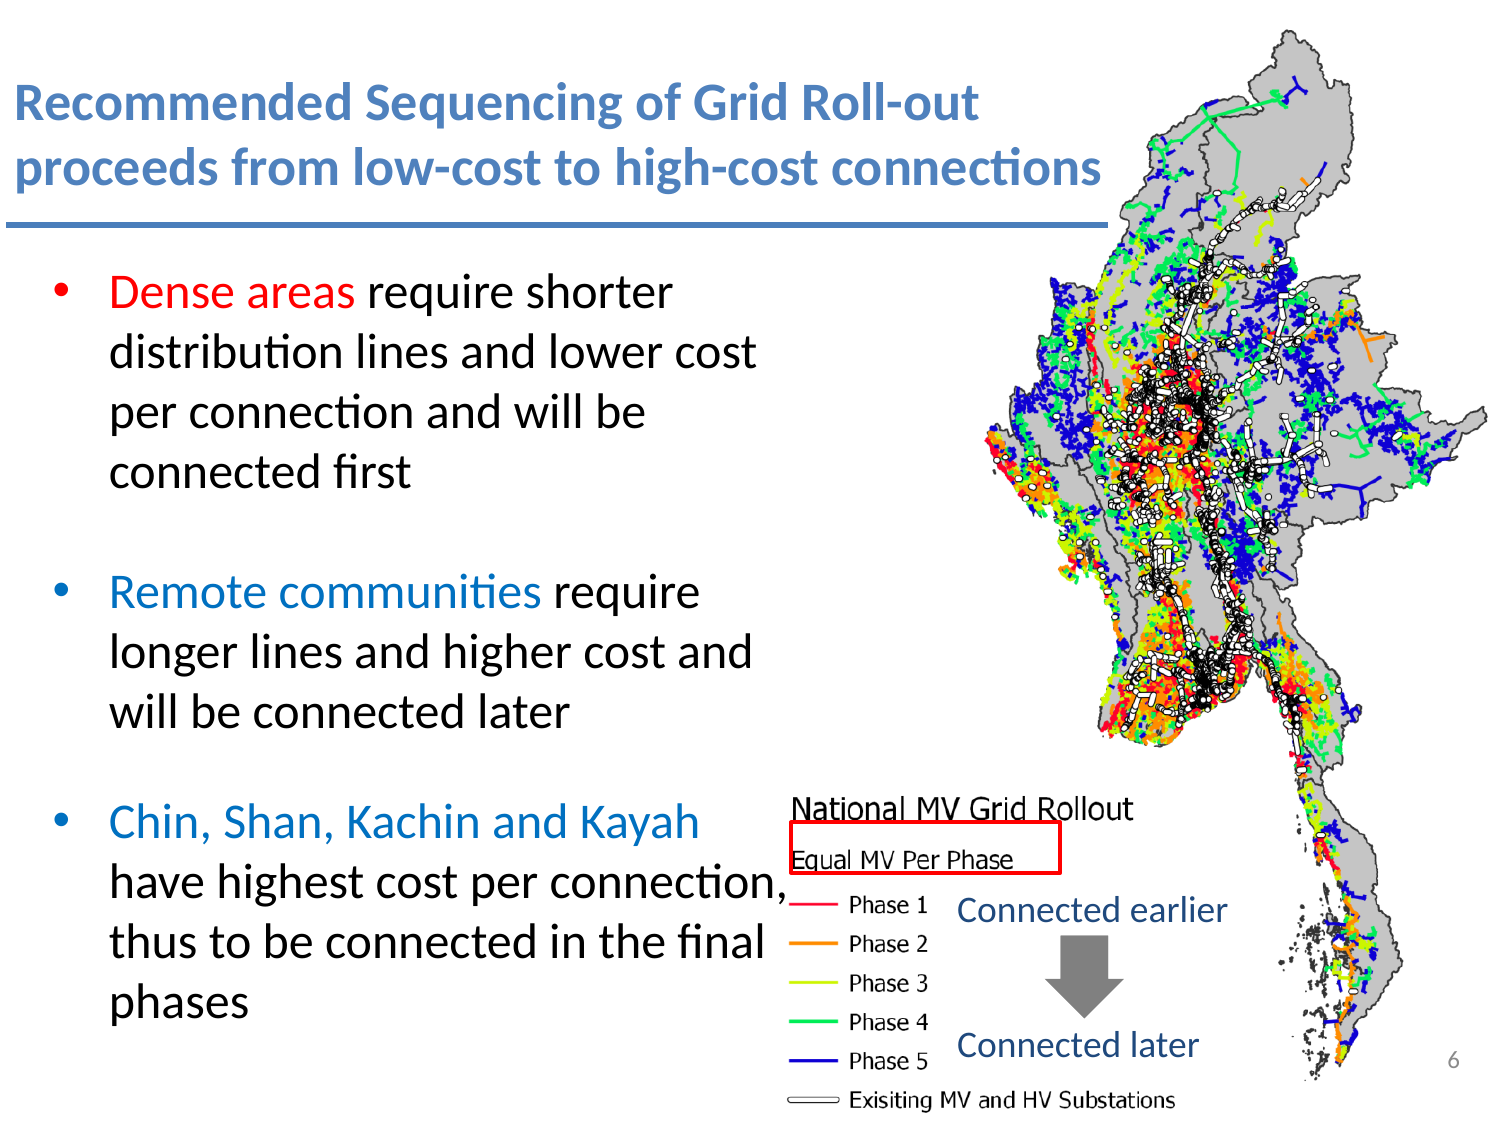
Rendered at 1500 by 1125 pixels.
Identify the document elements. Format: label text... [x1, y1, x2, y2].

picture [740, 24, 1499, 1125]
text_box Recommended Sequencing of Grid Roll-out proceeds from low-cost to high-cost connections [0, 60, 735, 202]
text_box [1044, 935, 1125, 1019]
text_box Dense areas require shorter distribution lines and lower cost per connection and will be connected first Remote communities require longer lines and higher cost and will be connected later Chin, Shan, Kachin and Kayah have highest cost per connection, thus to be connected in the final phases [37, 237, 735, 1050]
